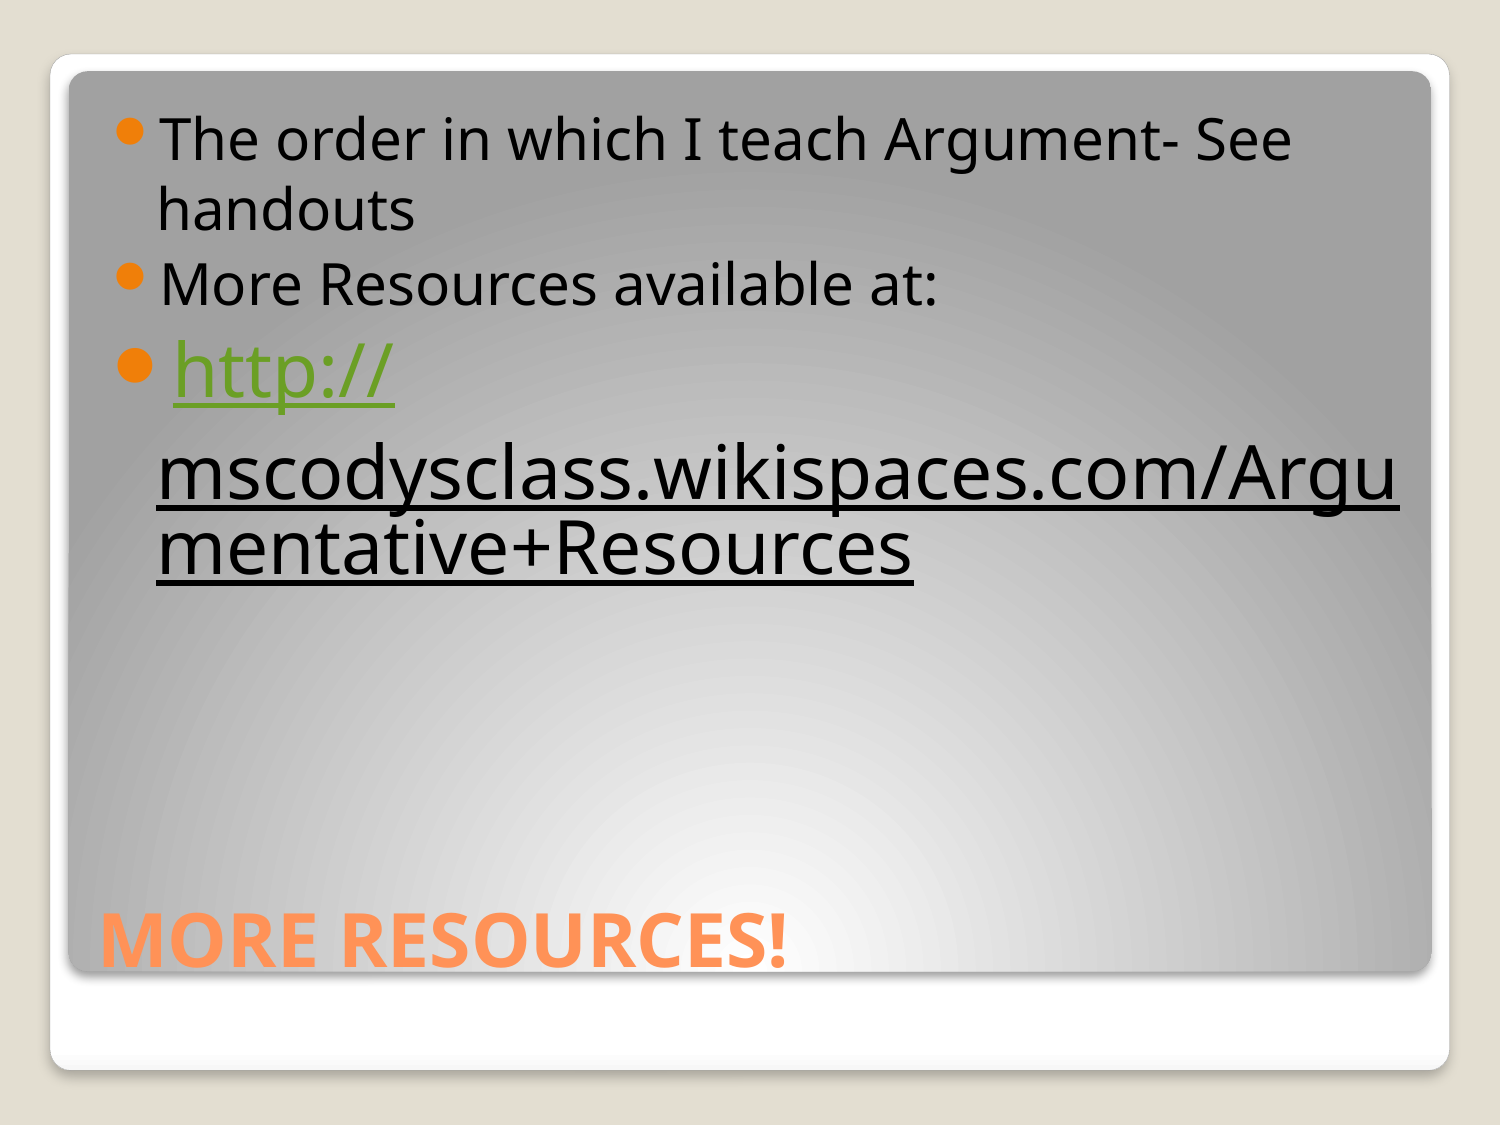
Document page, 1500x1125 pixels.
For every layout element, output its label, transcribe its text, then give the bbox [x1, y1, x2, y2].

title MORE RESOURCES! [82, 817, 1425, 990]
list The order in which I teach Argument- See handouts More Resources available at: http://mscodysclass.wikispaces.com/Argumentative+Resources [82, 86, 1425, 774]
